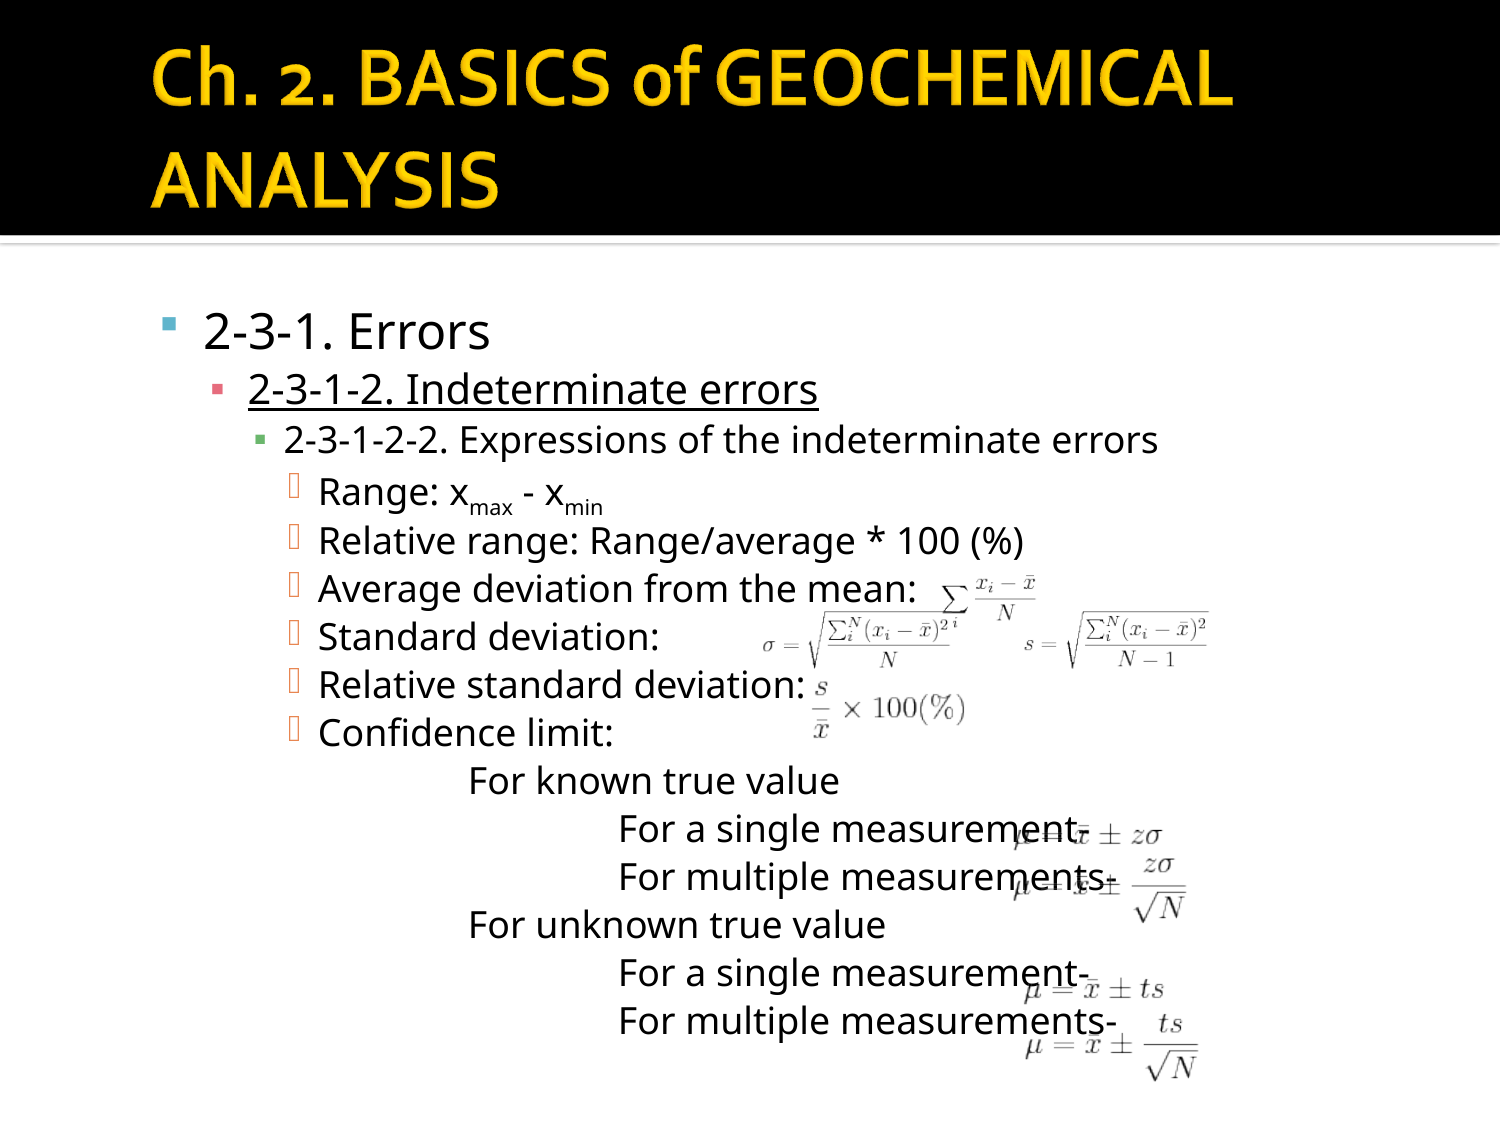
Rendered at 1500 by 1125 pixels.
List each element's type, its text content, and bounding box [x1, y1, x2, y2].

picture [809, 680, 969, 741]
picture [761, 609, 954, 671]
picture [1009, 857, 1190, 925]
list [100, 0, 1376, 232]
picture [1009, 822, 1170, 854]
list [938, 574, 1040, 630]
picture [1021, 609, 1212, 671]
picture [1021, 976, 1171, 1008]
picture [1021, 1011, 1202, 1085]
list 2-3-1. Errors 2-3-1-2. Indeterminate errors 2-3-1-2-2. Expressions of the indeterminate errors Range: xmax - xmin Relative range: Range/average * 100 (%) Average deviation from the mean: Standard deviation: Relative standard deviation: Confidence limit: For known true value For a single measurement- For multiple measurements- For unknown true value For a single measurement- For multiple measurements- [75, 291, 1459, 1083]
